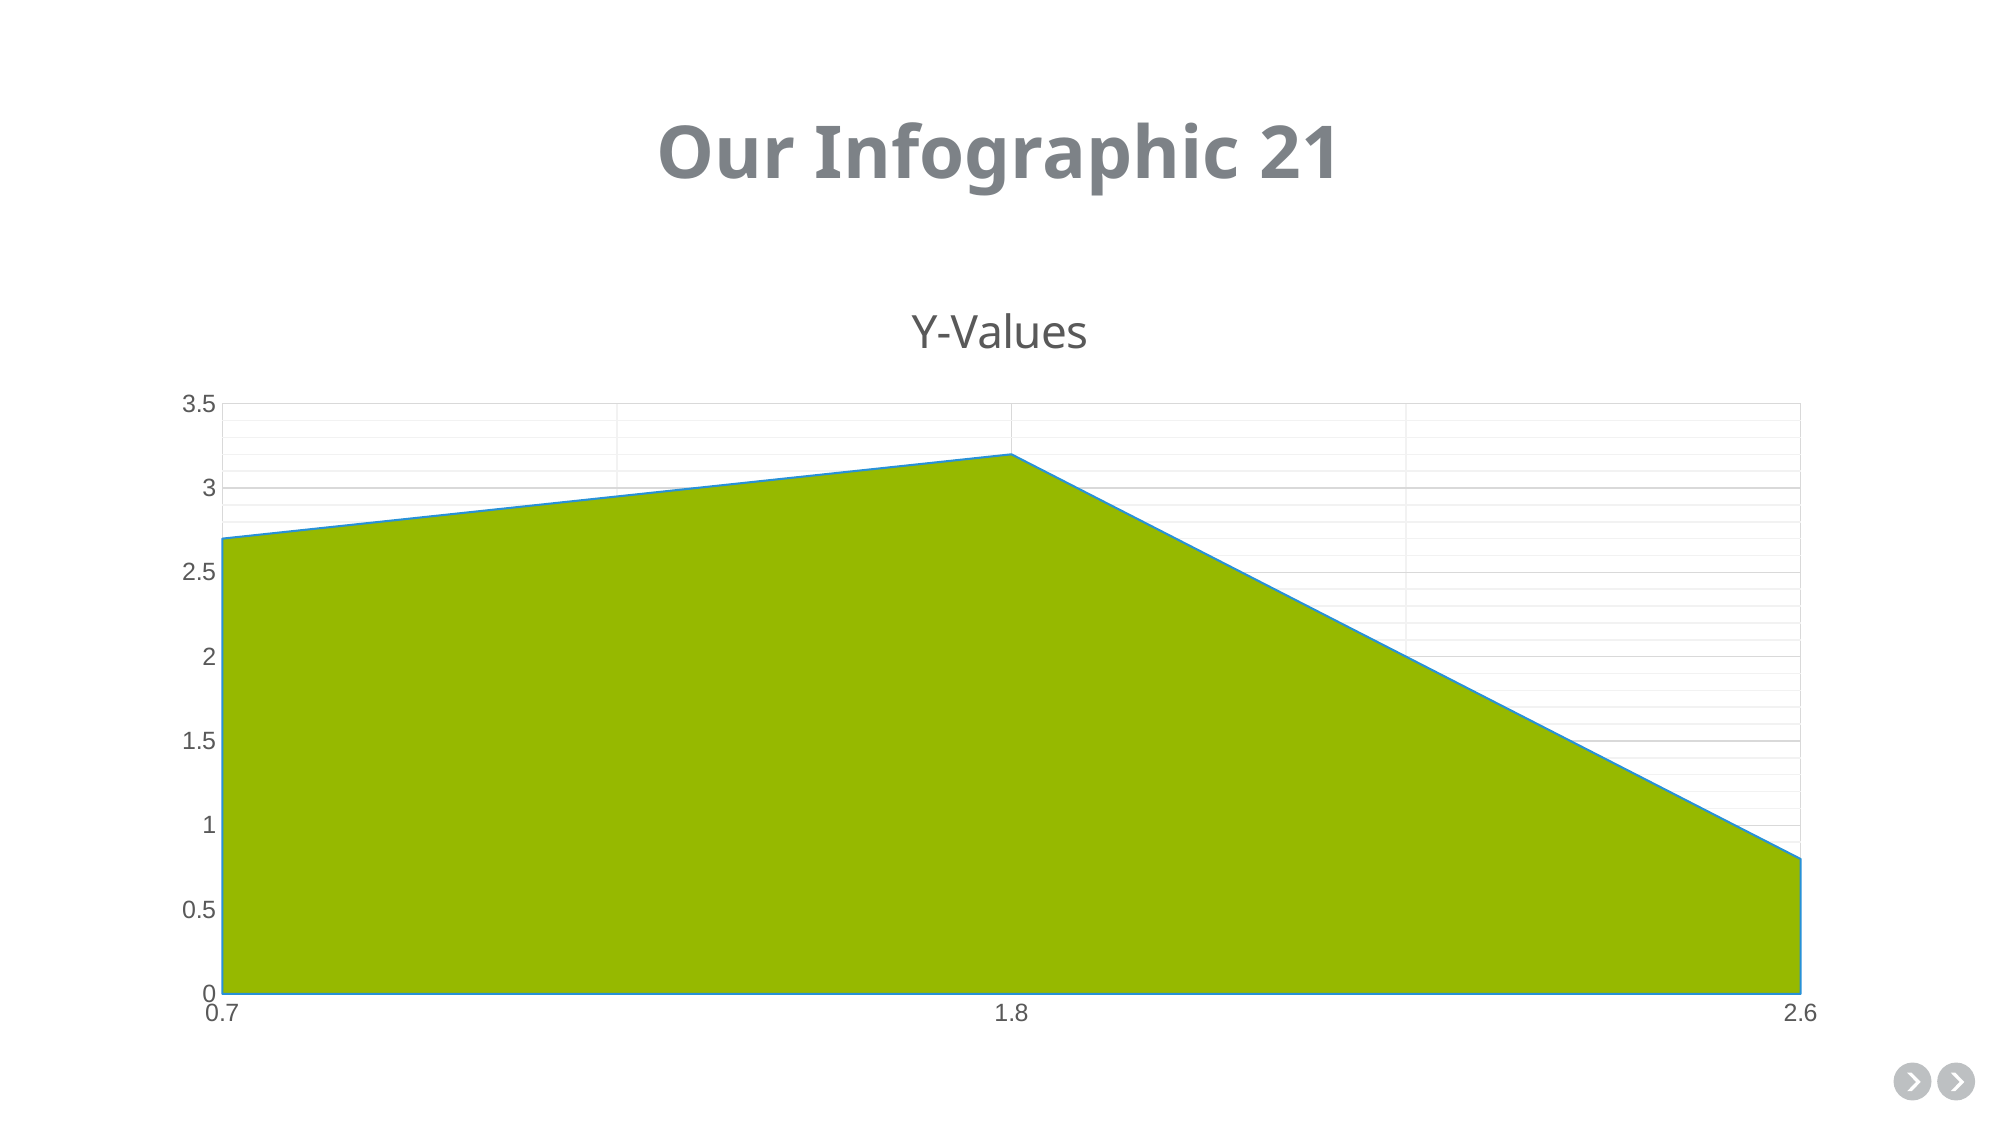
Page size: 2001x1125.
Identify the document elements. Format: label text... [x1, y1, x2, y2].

text_box Our Infographic 21 [641, 98, 1359, 201]
chart [147, 262, 1853, 1043]
